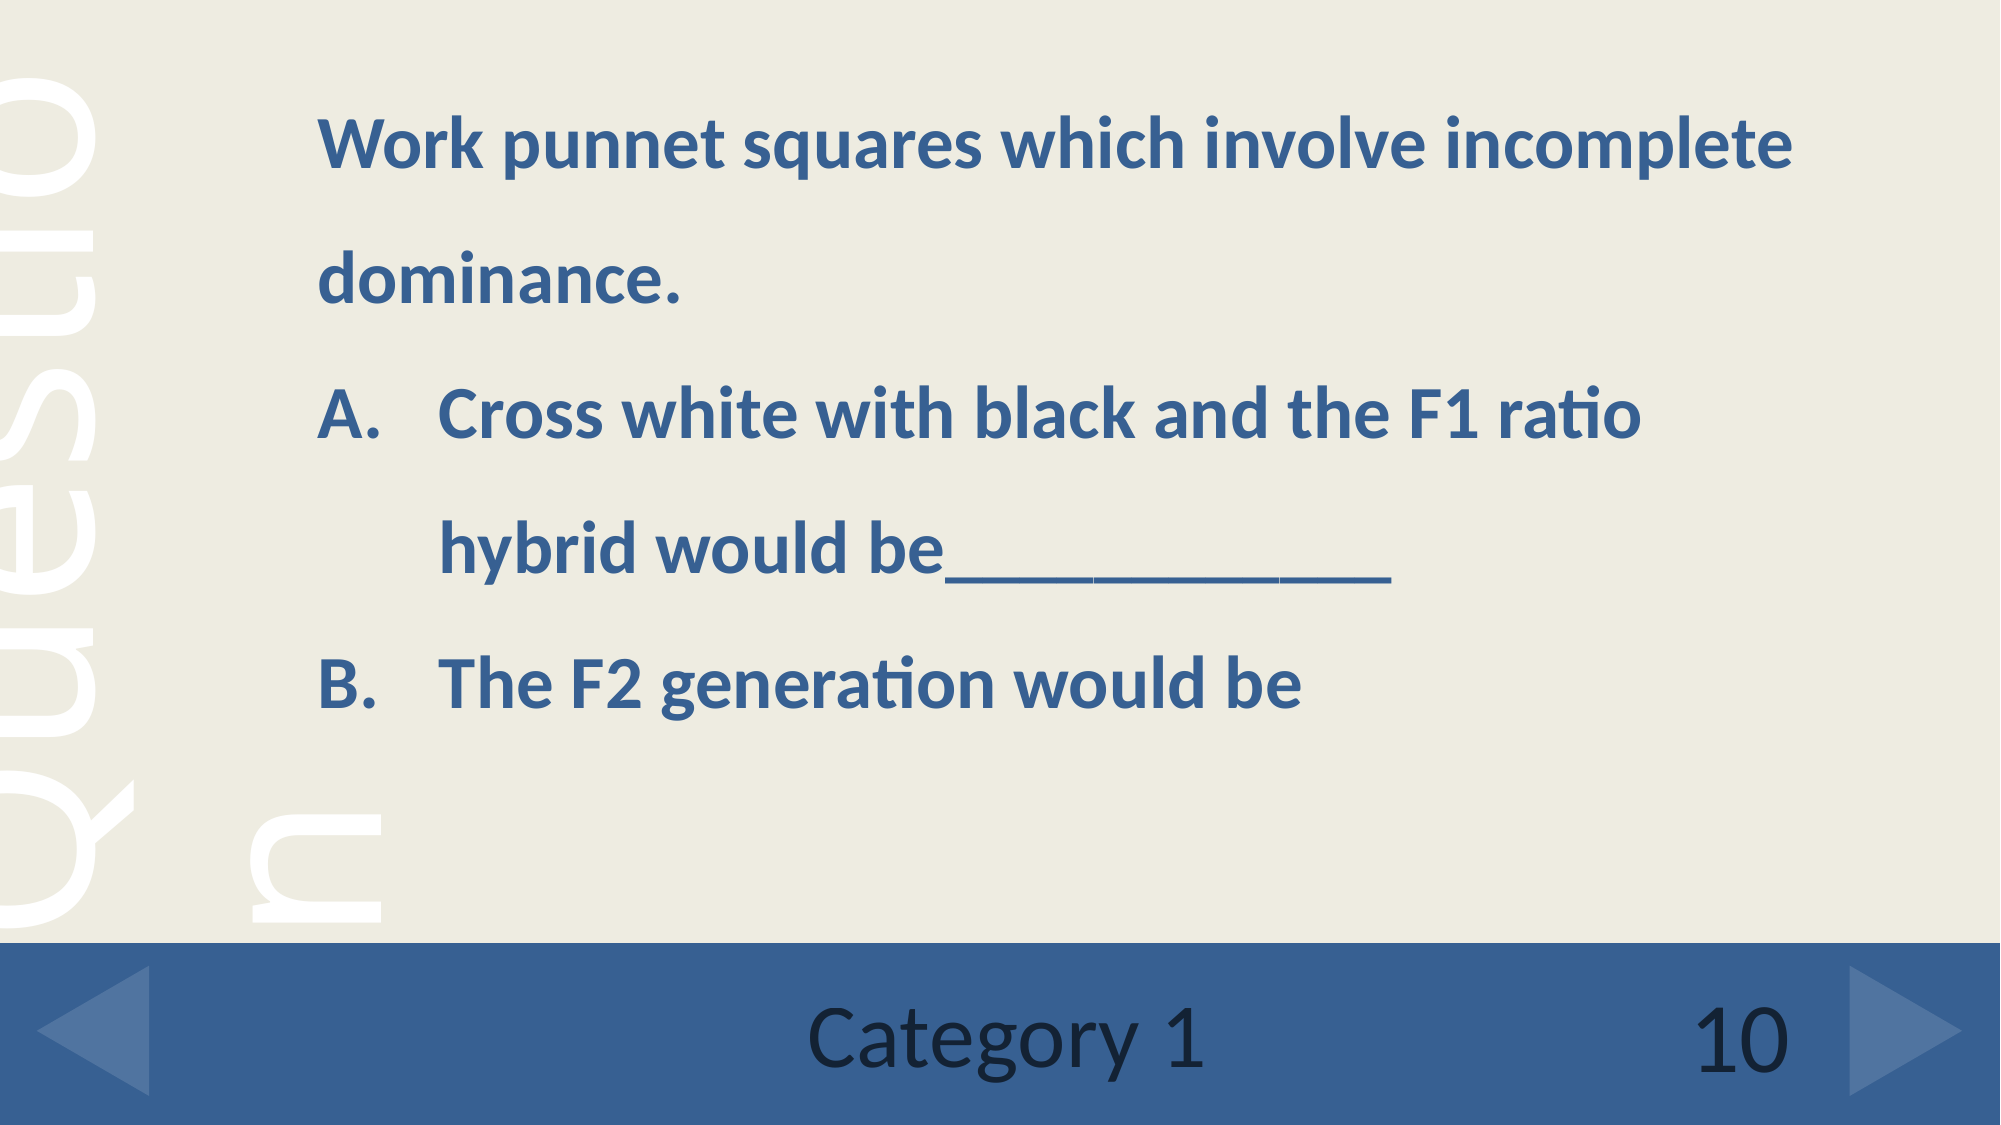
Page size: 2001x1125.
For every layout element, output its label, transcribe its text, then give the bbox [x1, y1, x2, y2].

list Work punnet squares which involve incomplete dominance. Cross white with black and the F1 ratio hybrid would be____________ The F2 generation would be [302, 96, 1820, 812]
title Category 1 [107, 937, 1908, 1125]
